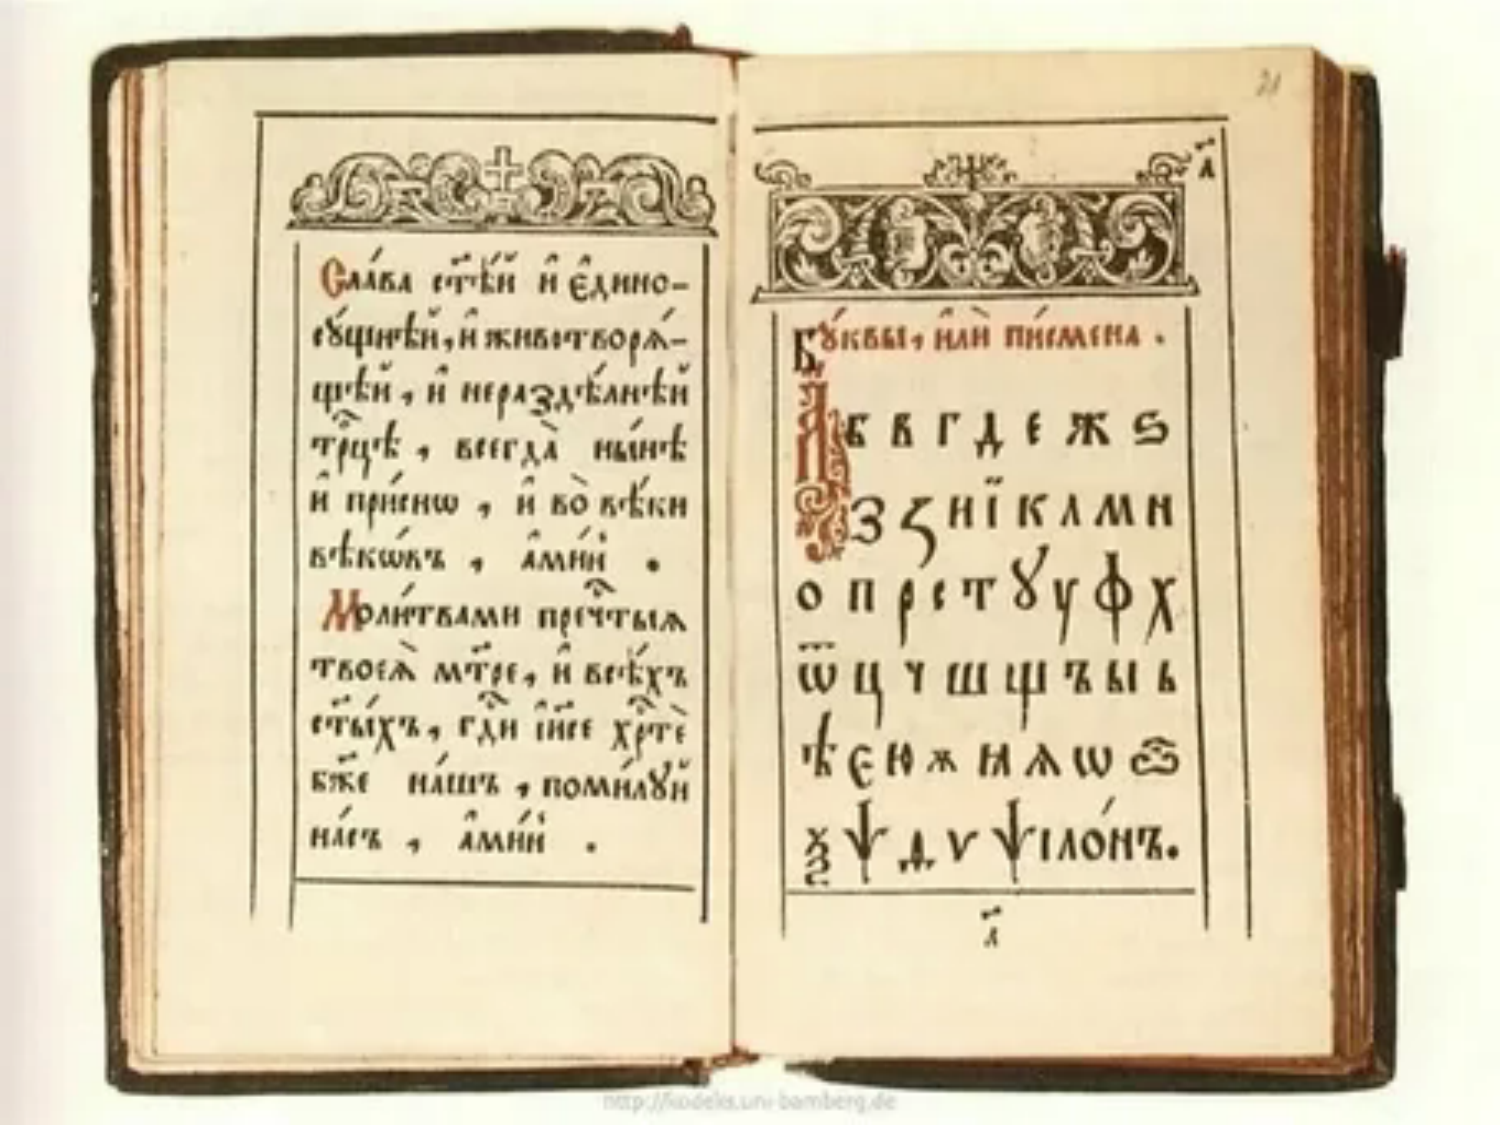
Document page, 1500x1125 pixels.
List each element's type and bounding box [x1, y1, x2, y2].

list [0, 0, 1500, 1125]
